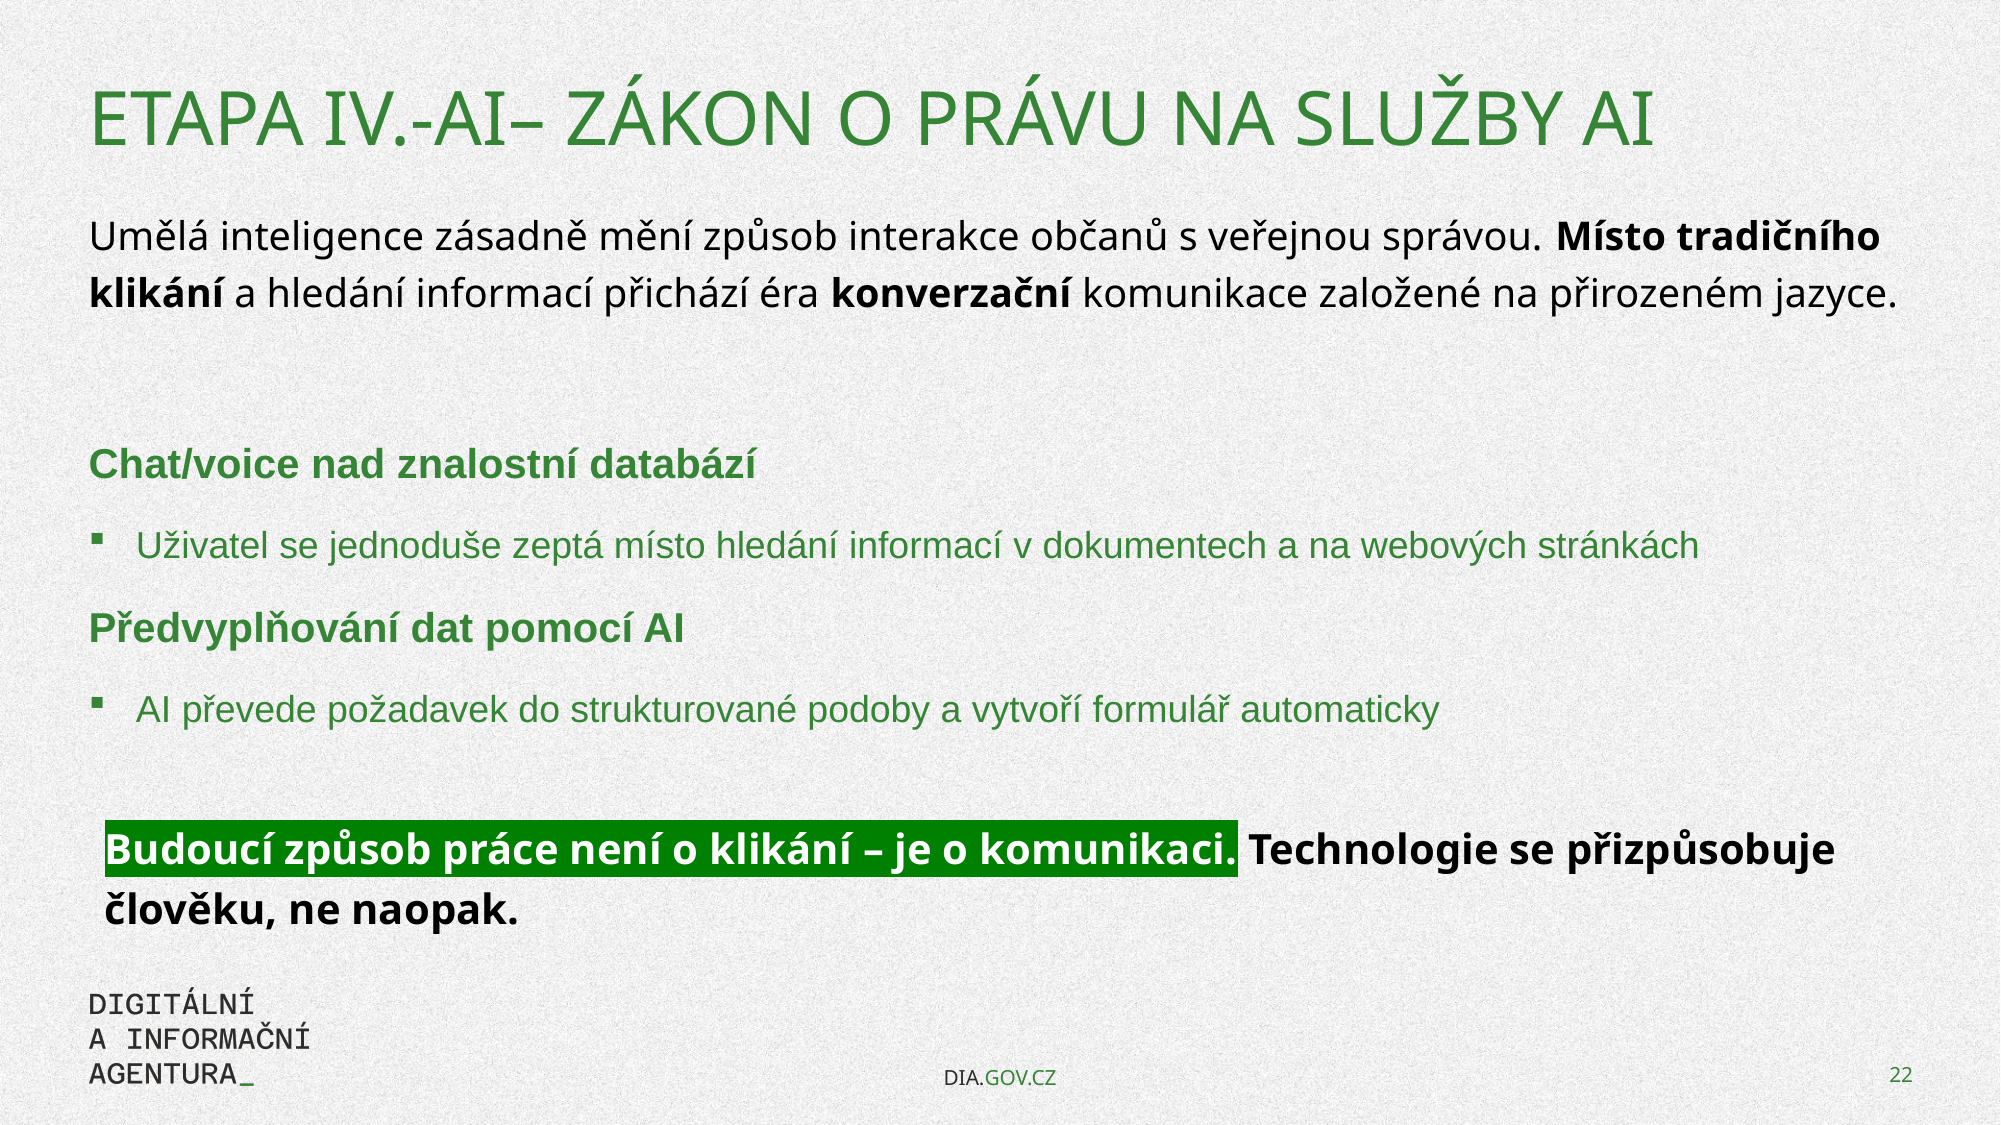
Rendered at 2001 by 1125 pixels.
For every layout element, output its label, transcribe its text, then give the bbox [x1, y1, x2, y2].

slide_number 22 [1612, 1037, 1928, 1098]
list Chat/voice nad znalostní databází Uživatel se jednoduše zeptá místo hledání informací v dokumentech a na webových stránkách Předvyplňování dat pomocí AI AI převede požadavek do strukturované podoby a vytvoří formulář automaticky [88, 426, 1874, 776]
title ETAPA IV.-AI– zákon o právu na služby AI [88, 70, 1912, 166]
text_box Budoucí způsob práce není o klikání – je o komunikaci. Technologie se přizpůsobuje člověku, ne naopak. [104, 812, 1928, 977]
list Umělá inteligence zásadně mění způsob interakce občanů s veřejnou správou. Místo tradičního klikání a hledání informací přichází éra konverzační komunikace založené na přirozeném jazyce. [88, 201, 1912, 366]
footer DIA.GOV.CZ [558, 1037, 1442, 1098]
picture [0, 0, 2001, 1125]
